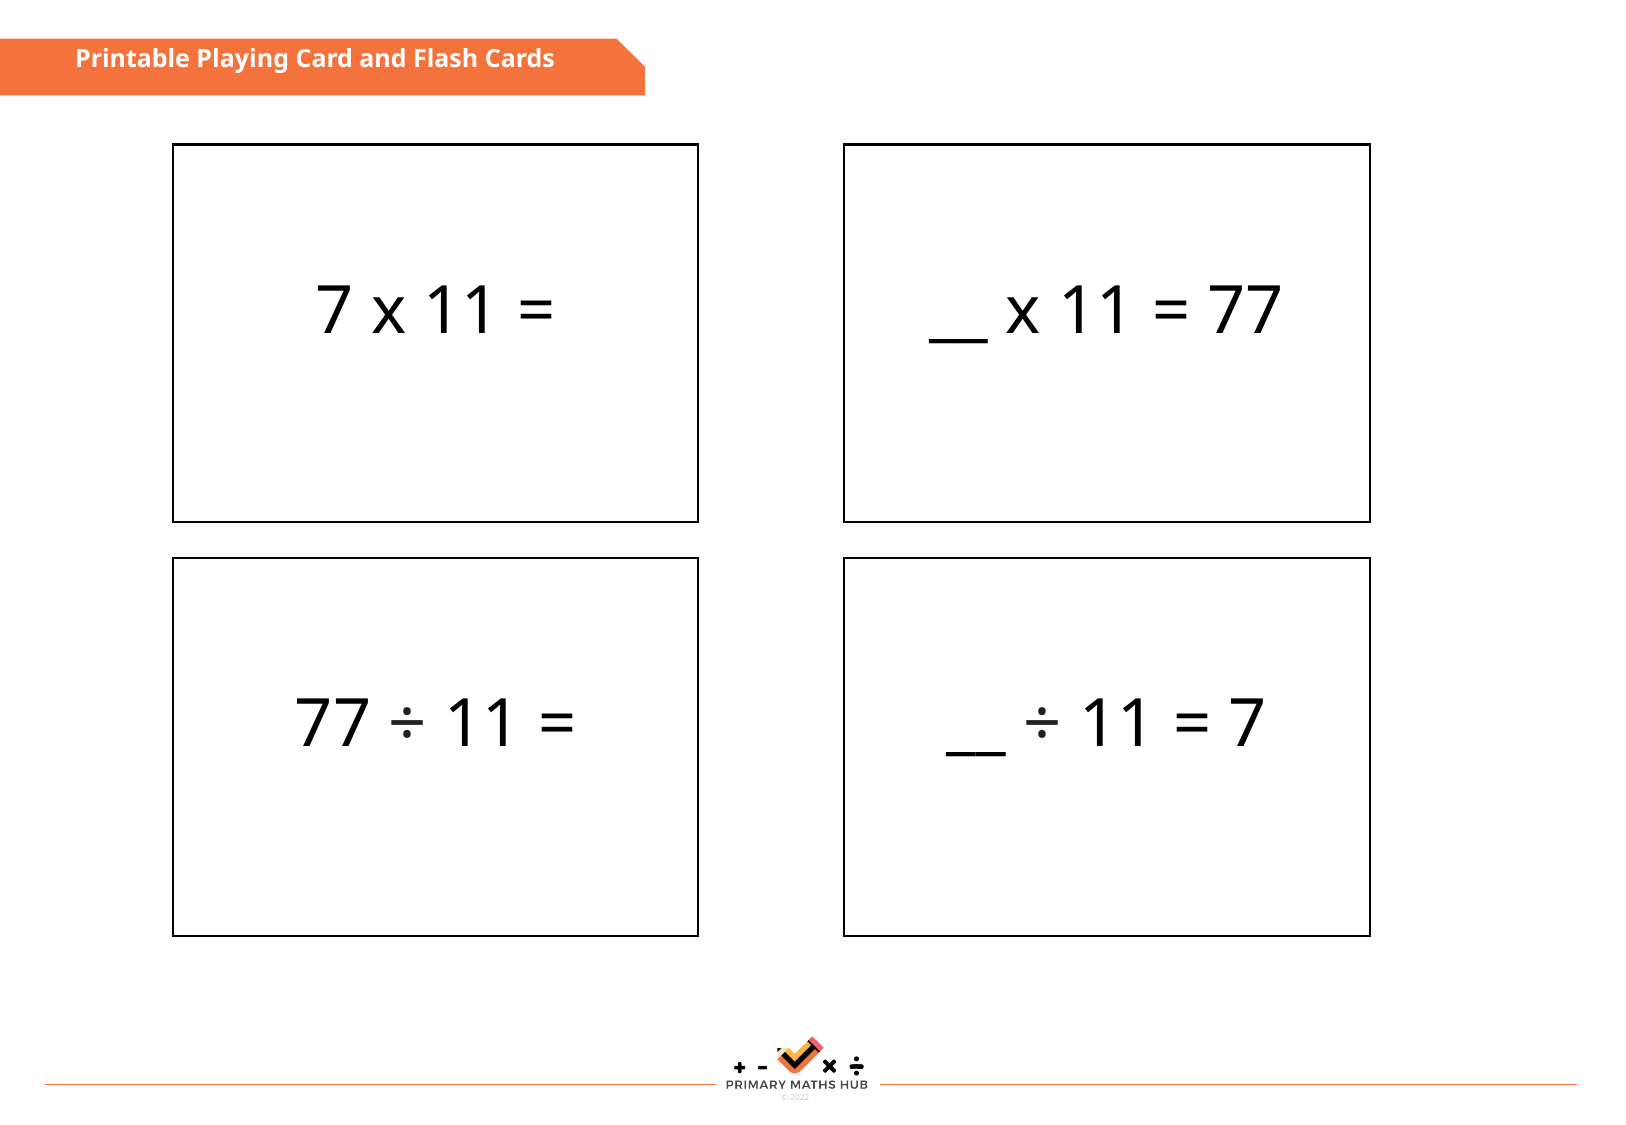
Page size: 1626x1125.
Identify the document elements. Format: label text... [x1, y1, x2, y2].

text_box [172, 355, 699, 523]
text_box 77 ÷ 11 = [172, 672, 699, 768]
text_box 7 x 11 = [172, 259, 699, 355]
picture [722, 1034, 872, 1094]
text_box [843, 557, 1371, 937]
text_box [843, 143, 1371, 523]
text_box Printable Playing Card and Flash Cards [0, 37, 646, 97]
text_box __ ÷ 11 = 7 [844, 672, 1370, 768]
text_box [172, 768, 699, 937]
text_box [172, 143, 699, 259]
text_box [172, 557, 699, 672]
text_box __ x 11 = 77 [844, 259, 1370, 355]
text_box © 2022 [720, 1084, 870, 1110]
